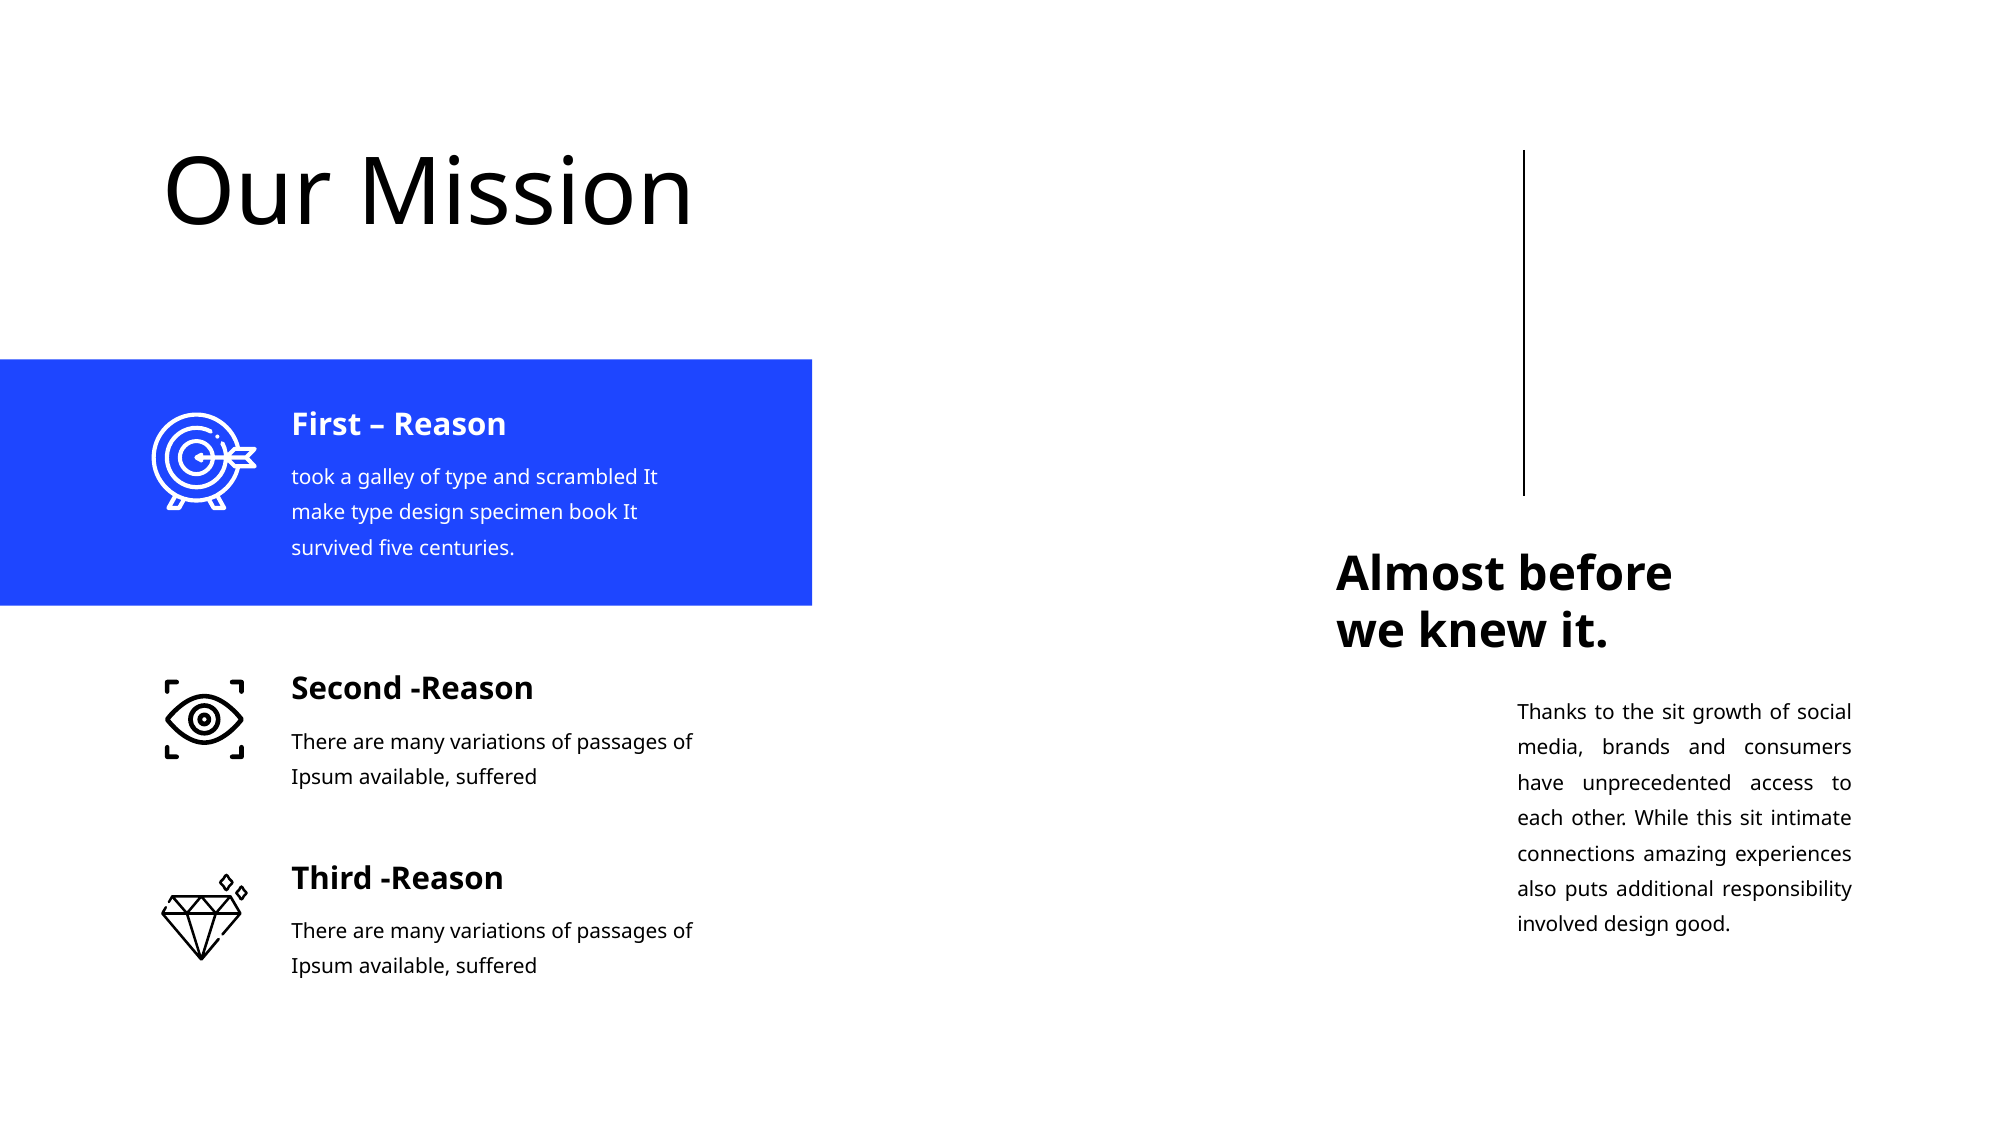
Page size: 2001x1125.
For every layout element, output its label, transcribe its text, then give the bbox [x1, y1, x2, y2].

picture [868, 359, 1415, 1125]
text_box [164, 661, 710, 795]
text_box took a galley of type and scrambled It make type design specimen book It survived five centuries. [276, 445, 710, 567]
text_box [160, 850, 710, 985]
text_box [0, 358, 813, 607]
text_box [151, 412, 257, 511]
text_box Our Mission [147, 123, 711, 251]
text_box Almost before we knew it. [1415, 535, 1724, 665]
text_box Thanks to the sit growth of social media, brands and consumers have unprecedented access to each other. While this sit intimate connections amazing experiences also puts additional responsibility involved design good. [1502, 680, 1867, 944]
text_box First – Reason [276, 396, 618, 449]
